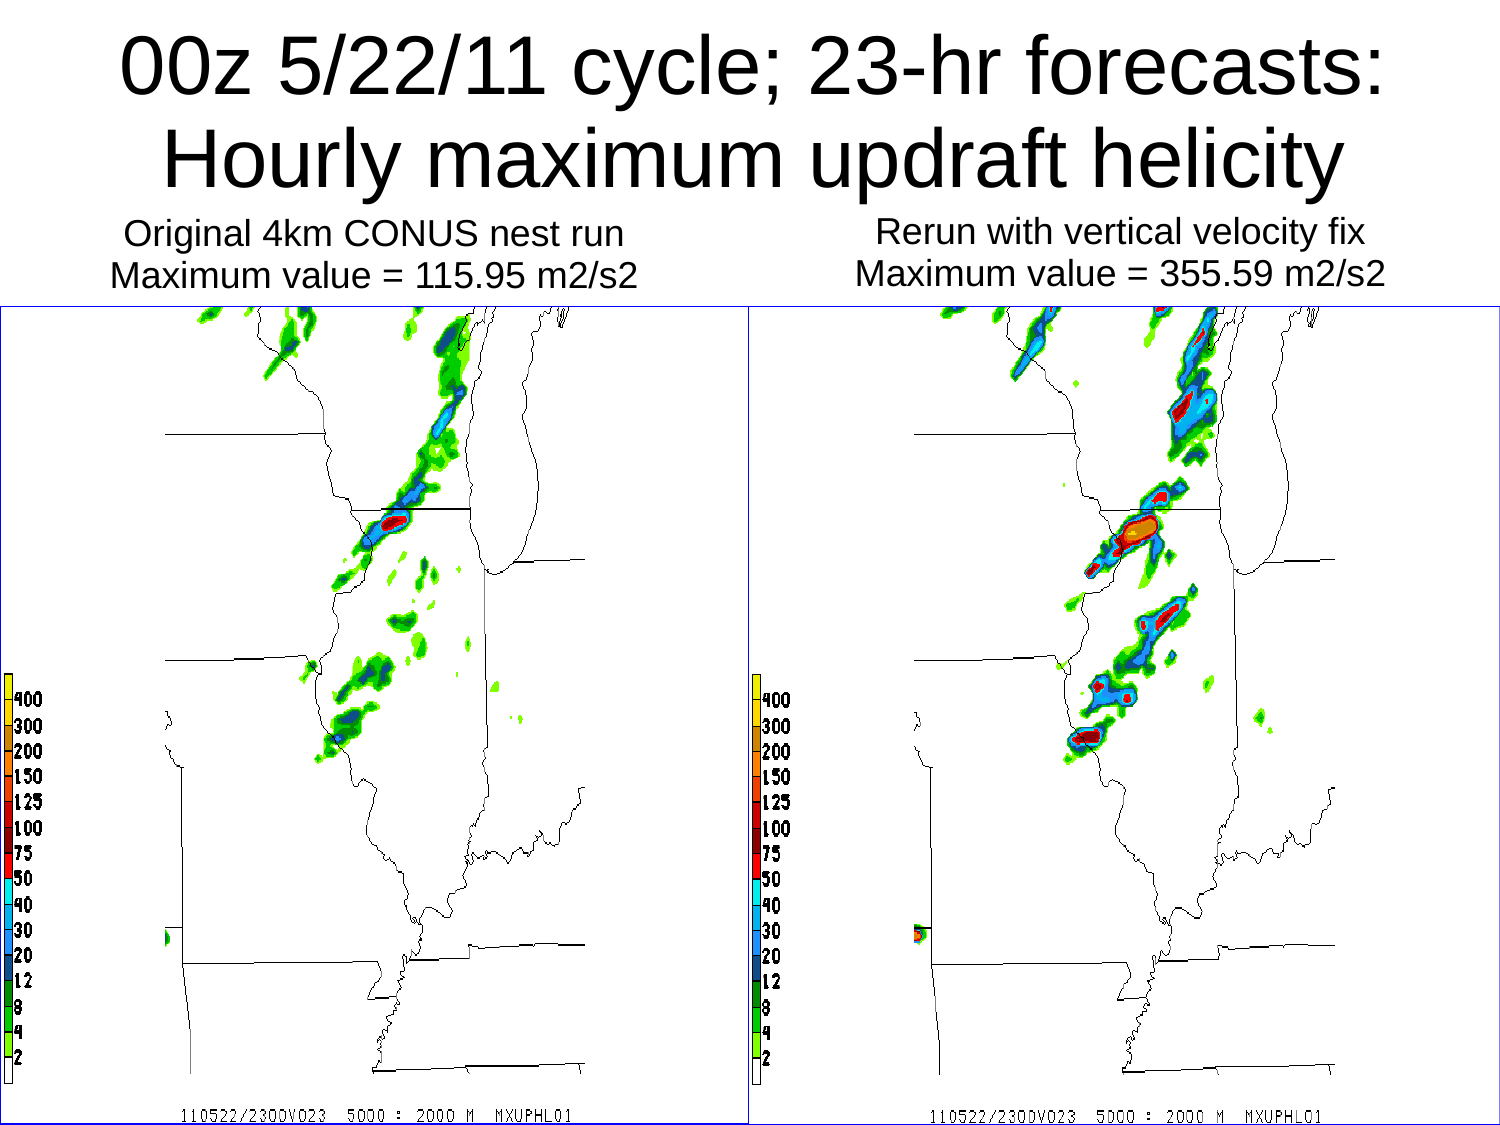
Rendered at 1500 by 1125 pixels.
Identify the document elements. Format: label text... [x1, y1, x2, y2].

text_box Original 4km CONUS nest run Maximum value = 115.95 m2/s2 [136, 204, 613, 290]
title 00z 5/22/11 cycle; 23-hr forecasts: Hourly maximum updraft helicity [78, 14, 1429, 206]
text_box Rerun with vertical velocity fix Maximum value = 355.59 m2/s2 [884, 204, 1357, 304]
picture [0, 305, 1500, 1125]
